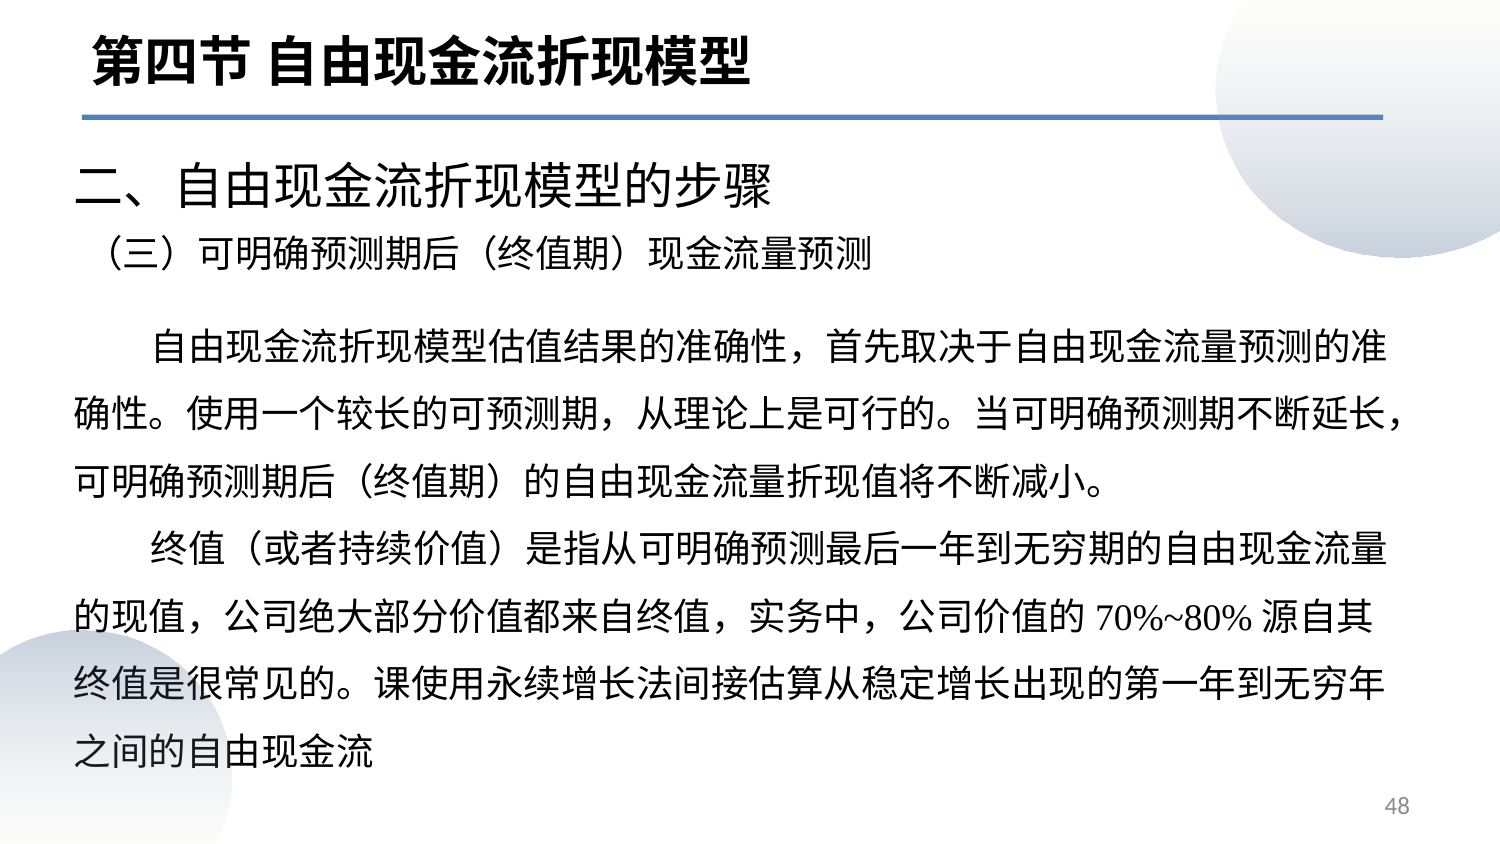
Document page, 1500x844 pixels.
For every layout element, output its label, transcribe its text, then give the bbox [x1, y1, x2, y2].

text_box 第四节 自由现金流折现模型 [74, 11, 1234, 107]
text_box [0, 627, 234, 844]
list 自由现金流折现模型估值结果的准确性，首先取决于自由现金流量预测的准确性。使用一个较长的可预测期，从理论上是可行的。当可明确预测期不断延长，可明确预测期后（终值期）的自由现金流量折现值将不断减小。 终值（或者持续价值）是指从可明确预测最后一年到无穷期的自由现金流量的现值，公司绝大部分价值都来自终值，实务中，公司价值的70%~80%源自其终值是很常见的。课使用永续增长法间接估算从稳定增长出现的第一年到无穷年之间的自由现金流 [58, 292, 1409, 788]
text_box 二、自由现金流折现模型的步骤 [58, 117, 1256, 200]
text_box [1213, 0, 1500, 260]
slide_number 48 [1074, 782, 1425, 827]
text_box （三）可明确预测期后（终值期）现金流量预测 [70, 210, 1421, 293]
